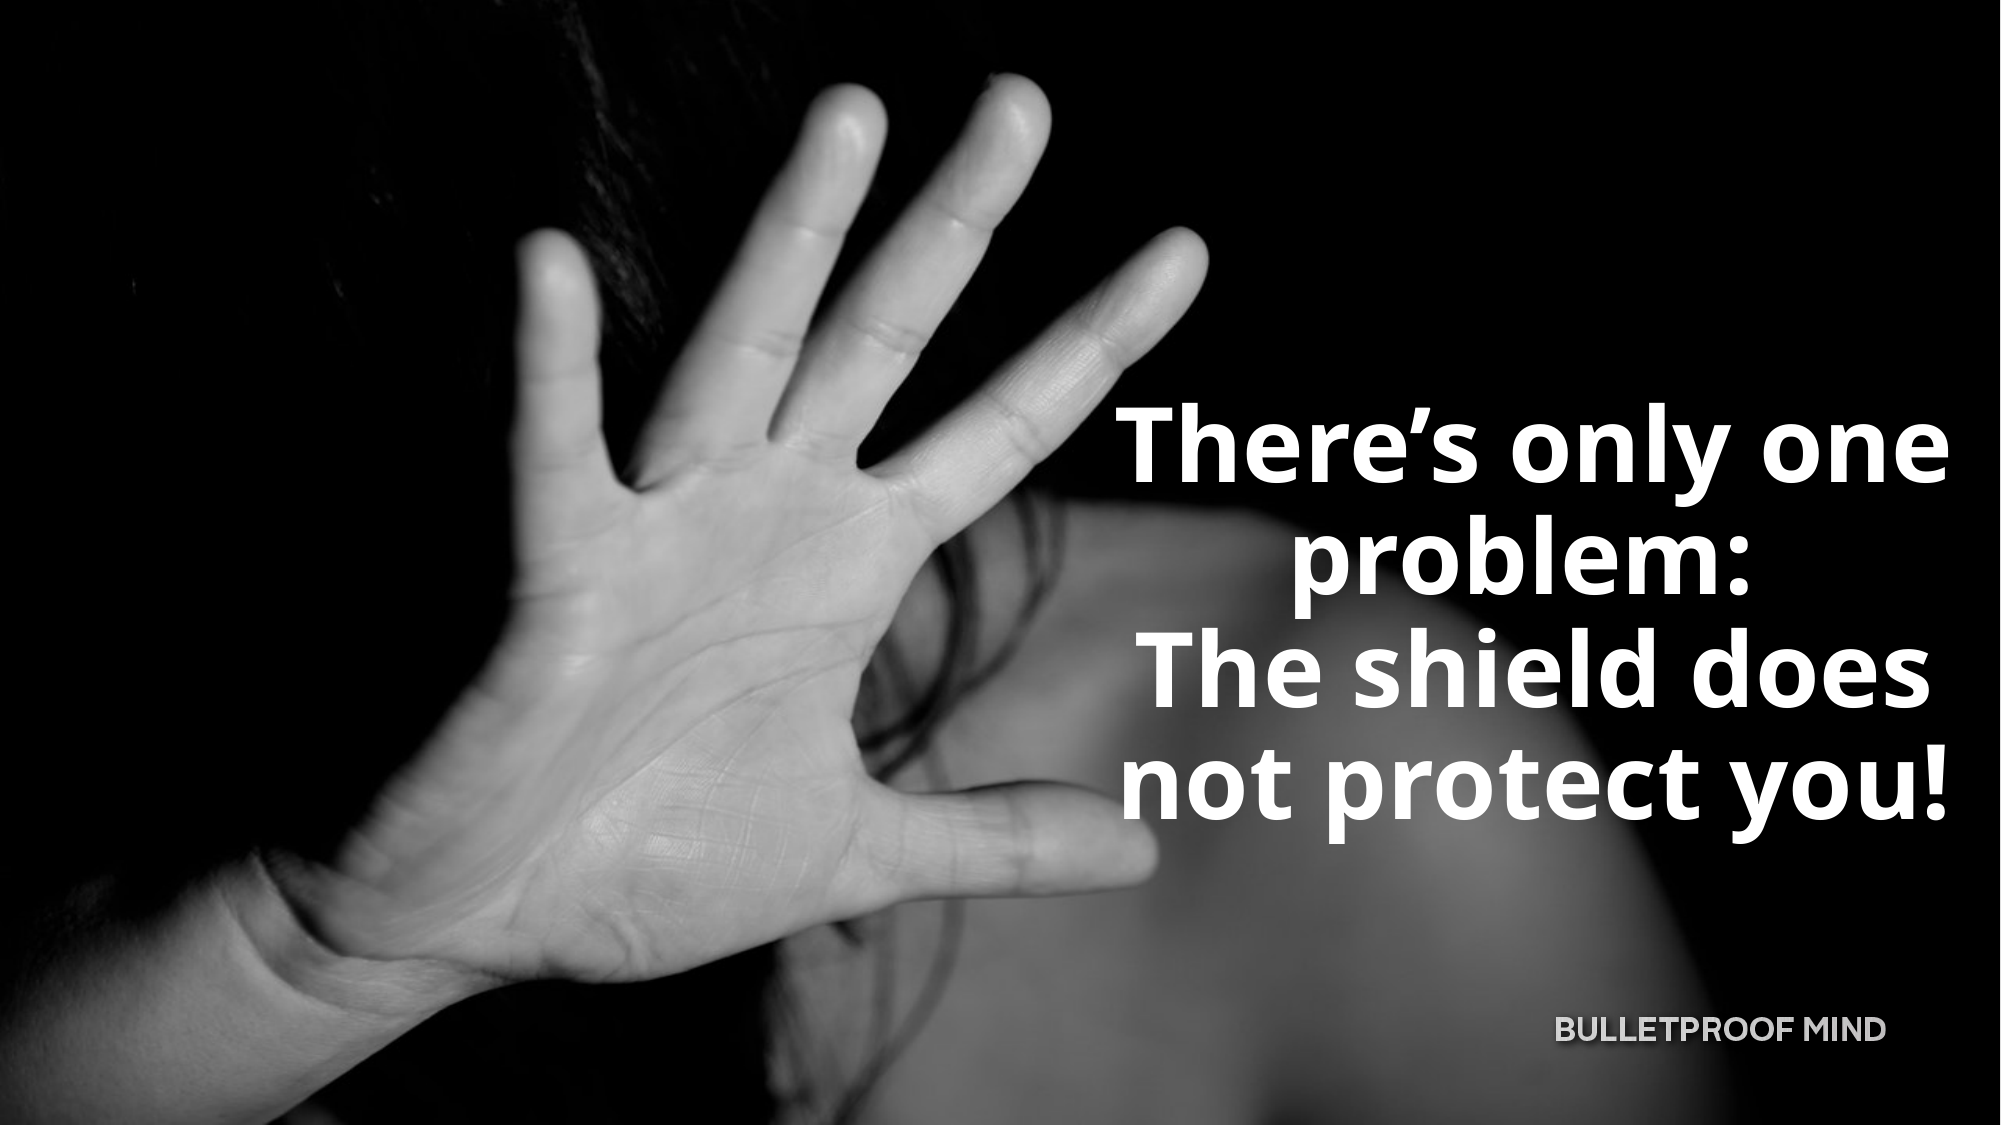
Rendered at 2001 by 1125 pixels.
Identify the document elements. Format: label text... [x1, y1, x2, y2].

title There’s only one problem: The shield does not protect you! [1068, 219, 2000, 851]
picture [0, 0, 2001, 1125]
